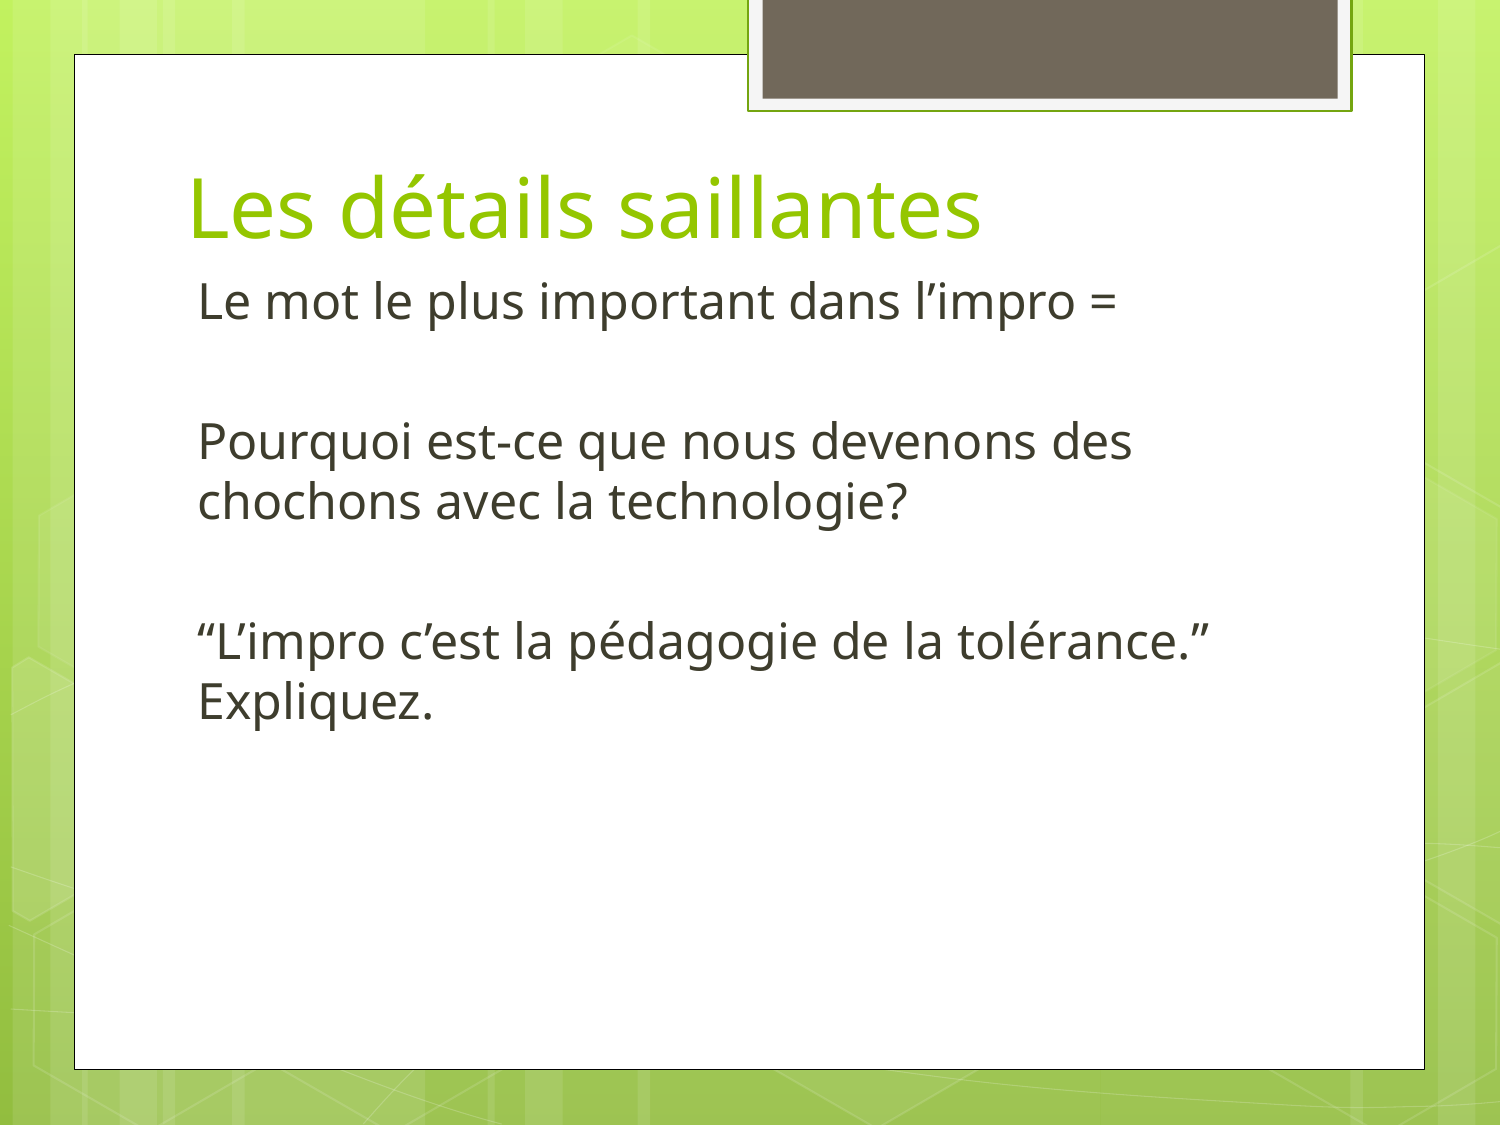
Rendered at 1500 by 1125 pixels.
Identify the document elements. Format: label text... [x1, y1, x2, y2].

title Les détails saillantes [171, 74, 1324, 263]
list Le mot le plus important dans l’impro = Pourquoi est-ce que nous devenons des chochons avec la technologie? “L’impro c’est la pédagogie de la tolérance.” Expliquez. [171, 262, 1283, 838]
